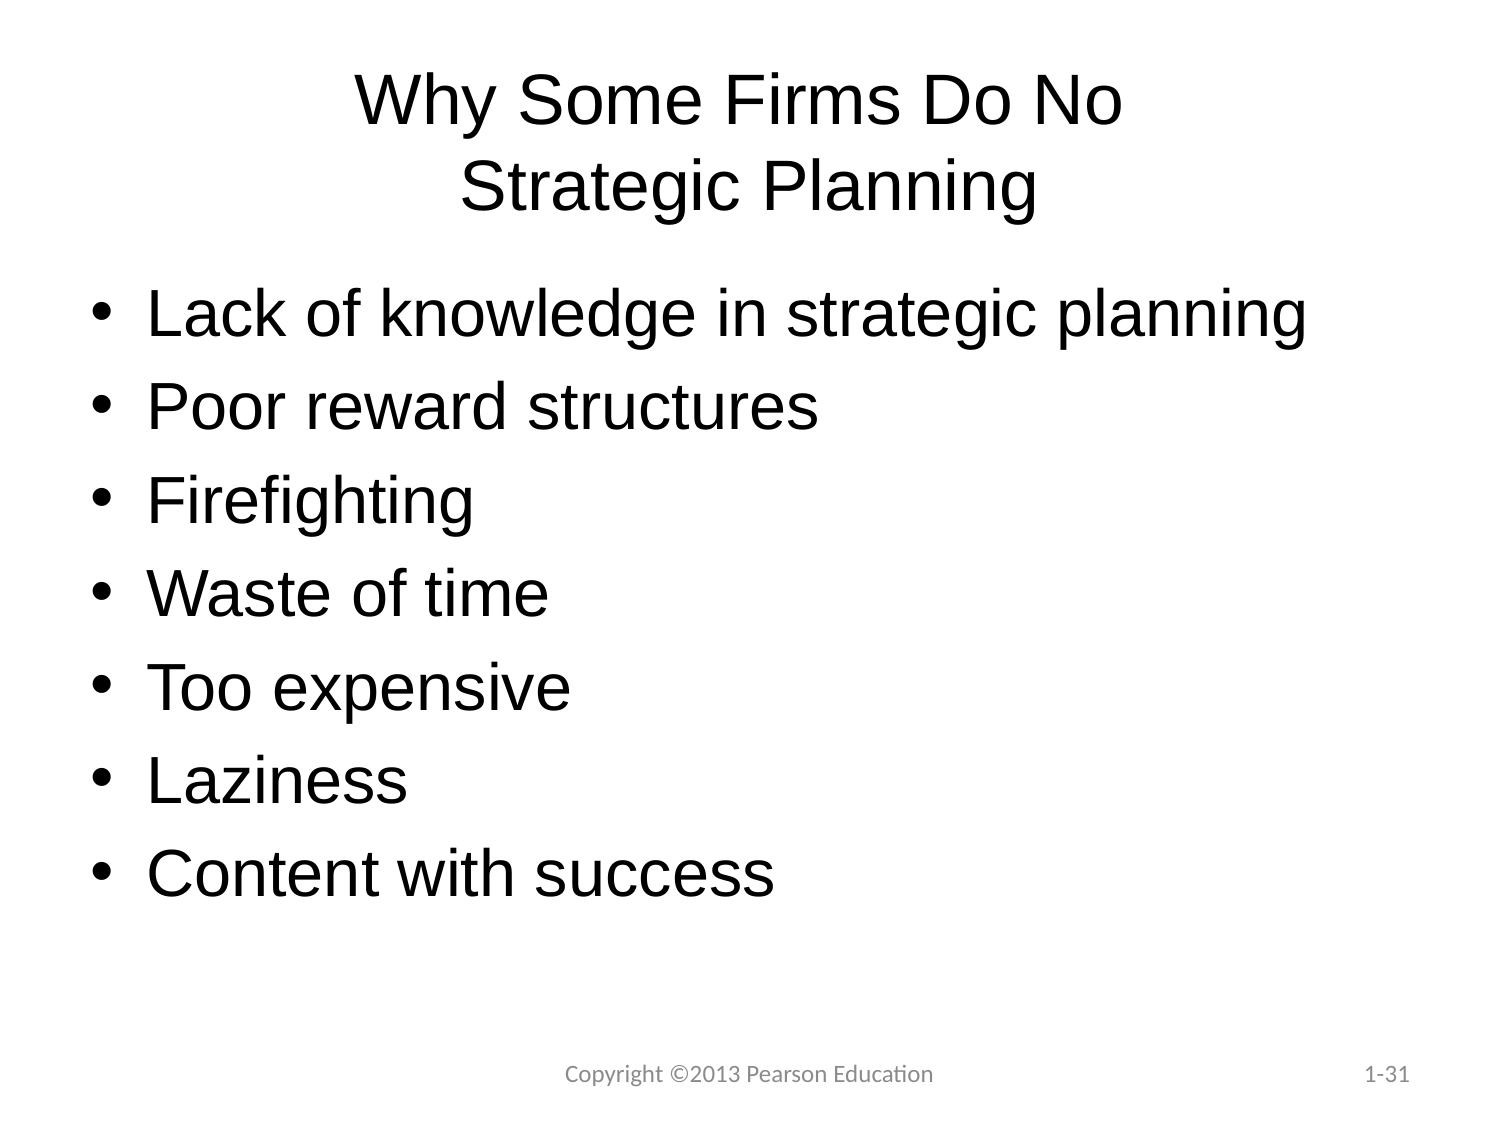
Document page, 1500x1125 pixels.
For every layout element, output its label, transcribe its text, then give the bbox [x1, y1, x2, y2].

slide_number 1-31 [1074, 1042, 1425, 1103]
list Lack of knowledge in strategic planning Poor reward structures Firefighting Waste of time Too expensive Laziness Content with success [75, 262, 1425, 1005]
footer Copyright ©2013 Pearson Education [512, 1042, 988, 1103]
title Why Some Firms Do No Strategic Planning [75, 45, 1425, 233]
